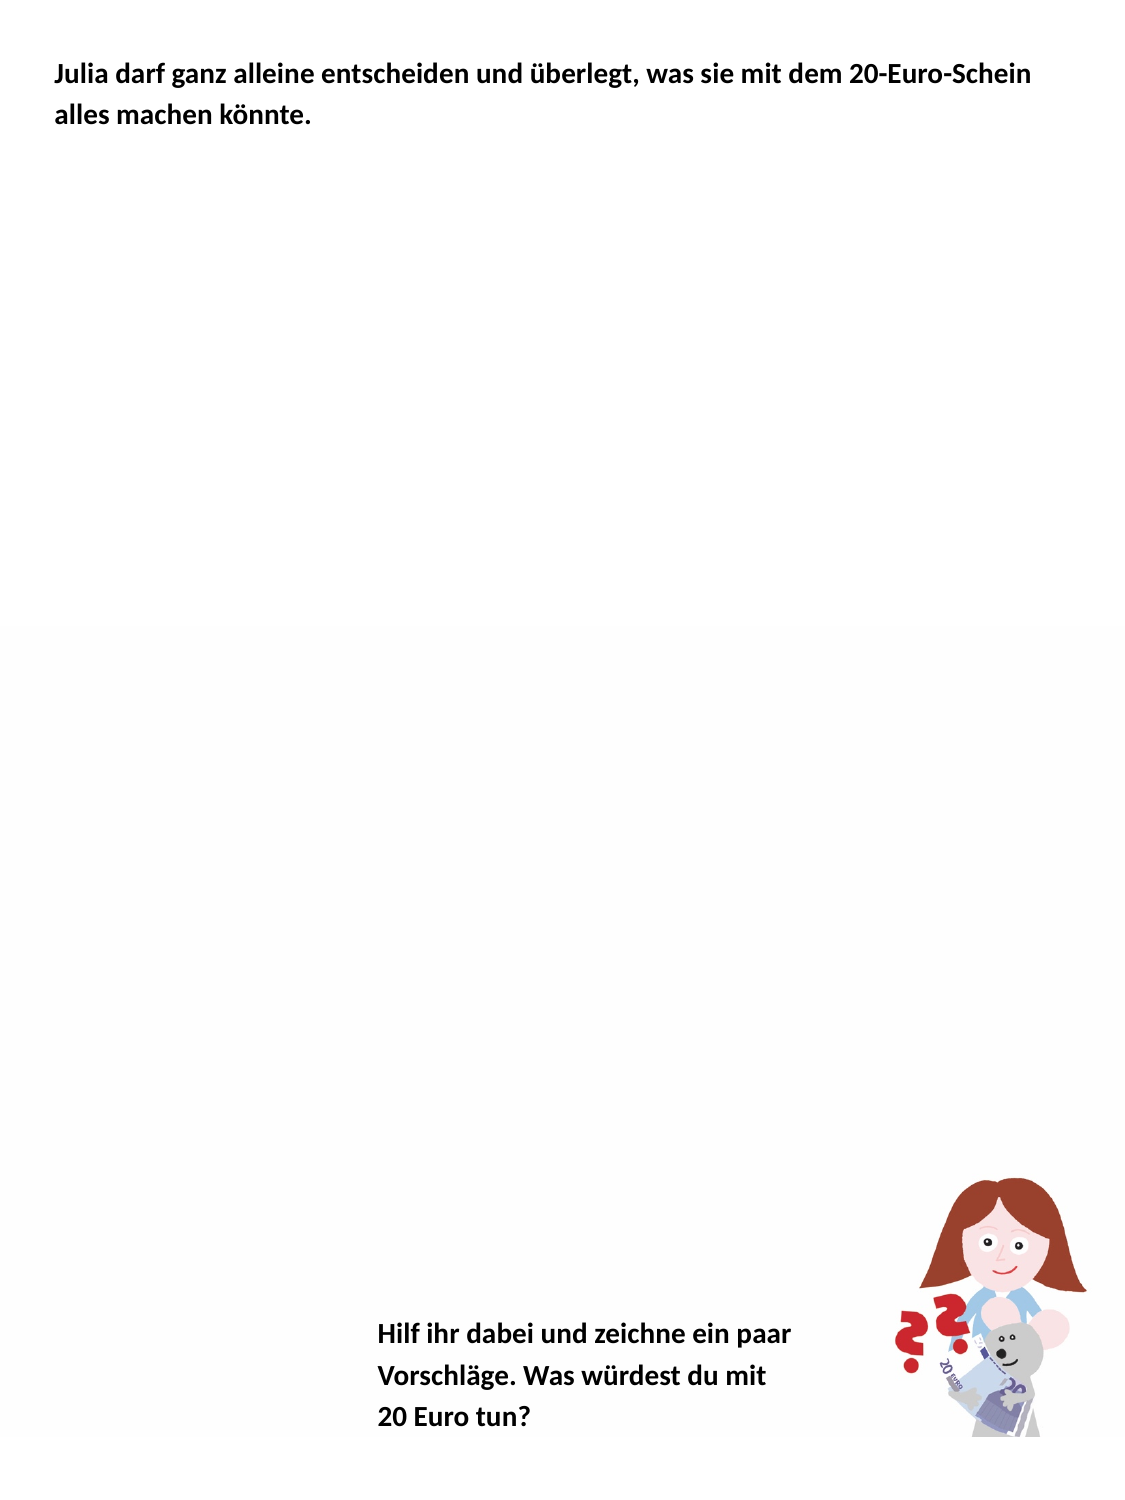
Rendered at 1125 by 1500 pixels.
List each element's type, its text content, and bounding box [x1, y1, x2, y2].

picture [0, 626, 1125, 1437]
text_box Julia darf ganz alleine entscheiden und überlegt, was sie mit dem 20-Euro-Schein alles machen könnte. [39, 39, 1048, 138]
